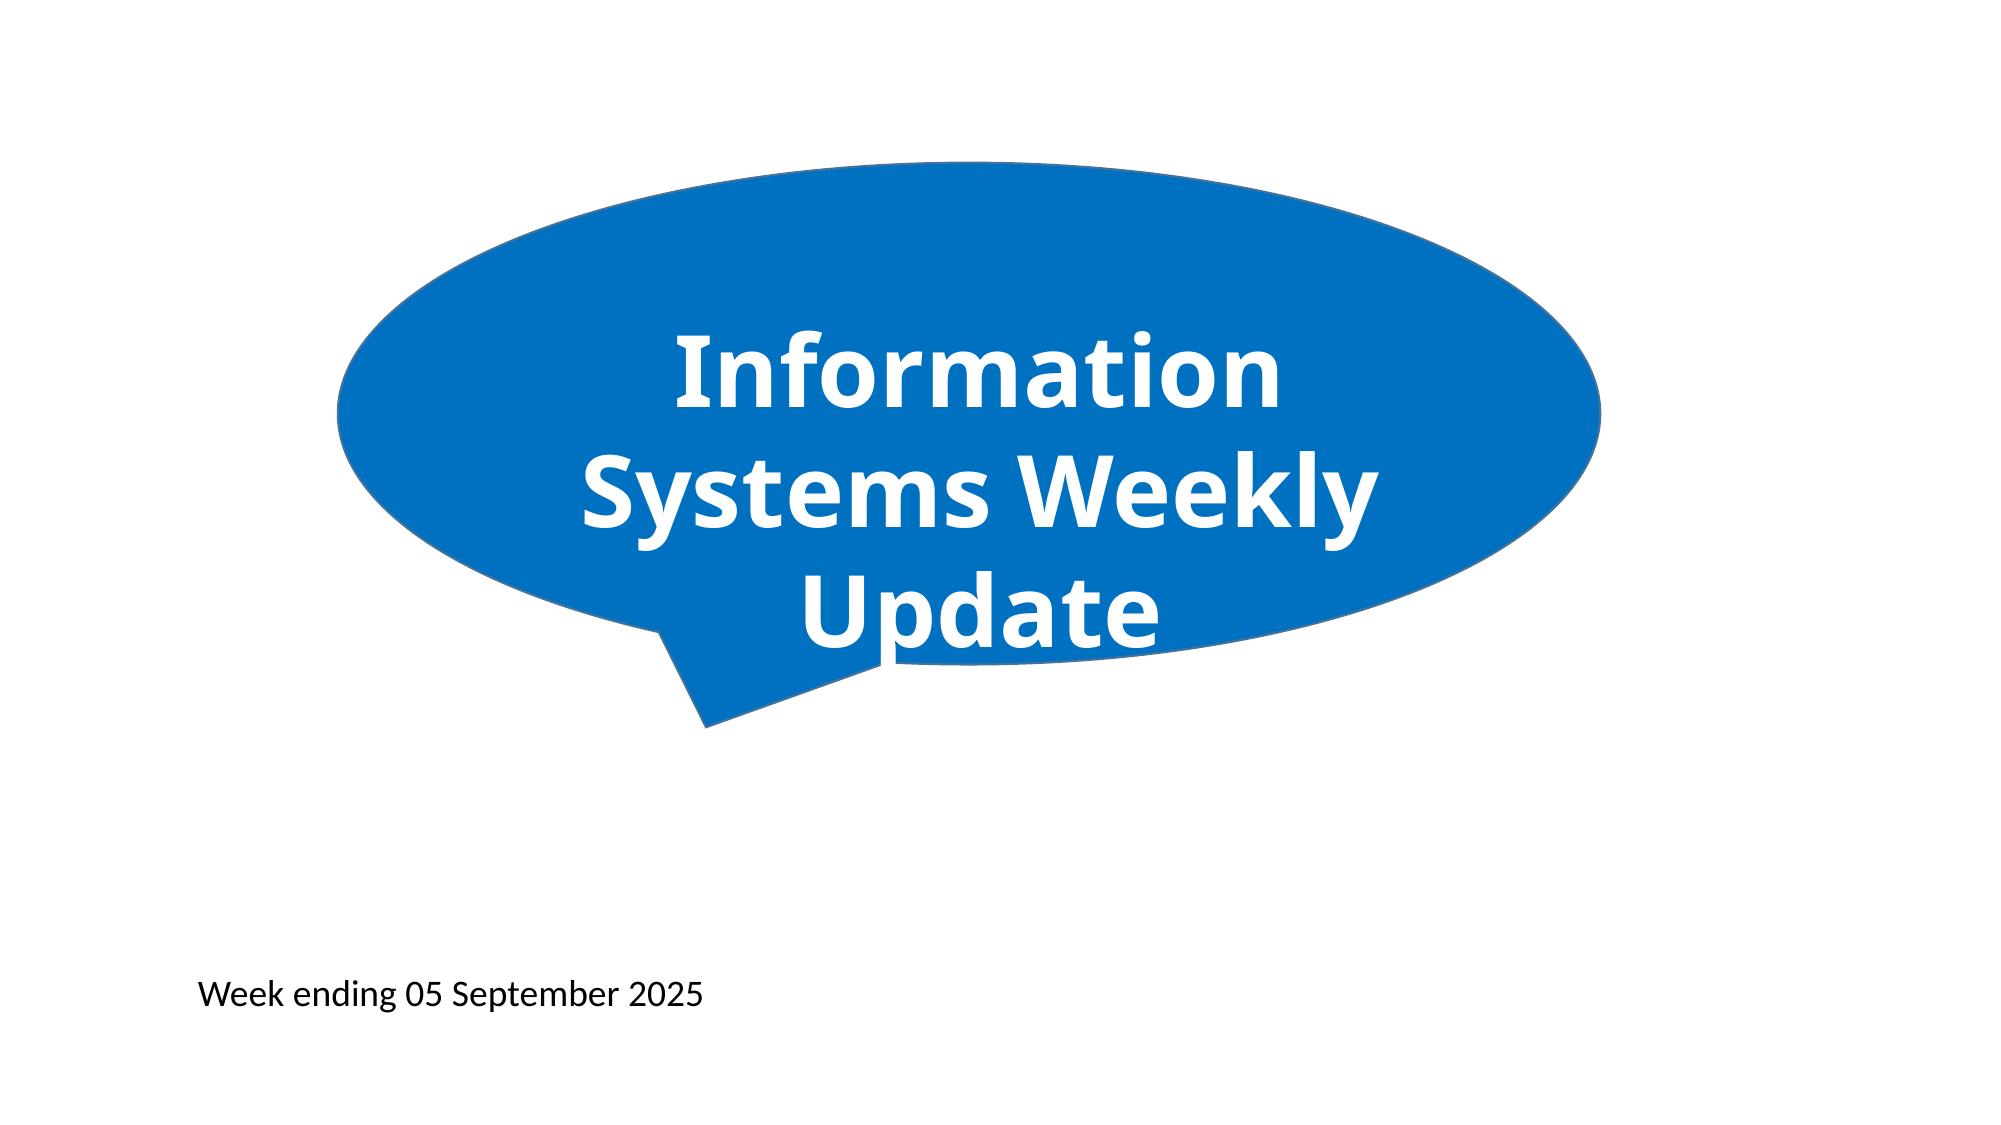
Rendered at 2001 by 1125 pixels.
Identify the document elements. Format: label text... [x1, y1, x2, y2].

text_box [336, 161, 1602, 574]
text_box Information Systems Weekly Update [480, 299, 1481, 675]
text_box Week ending 05 September 2025 [182, 961, 1839, 1022]
text_box [678, 675, 856, 729]
